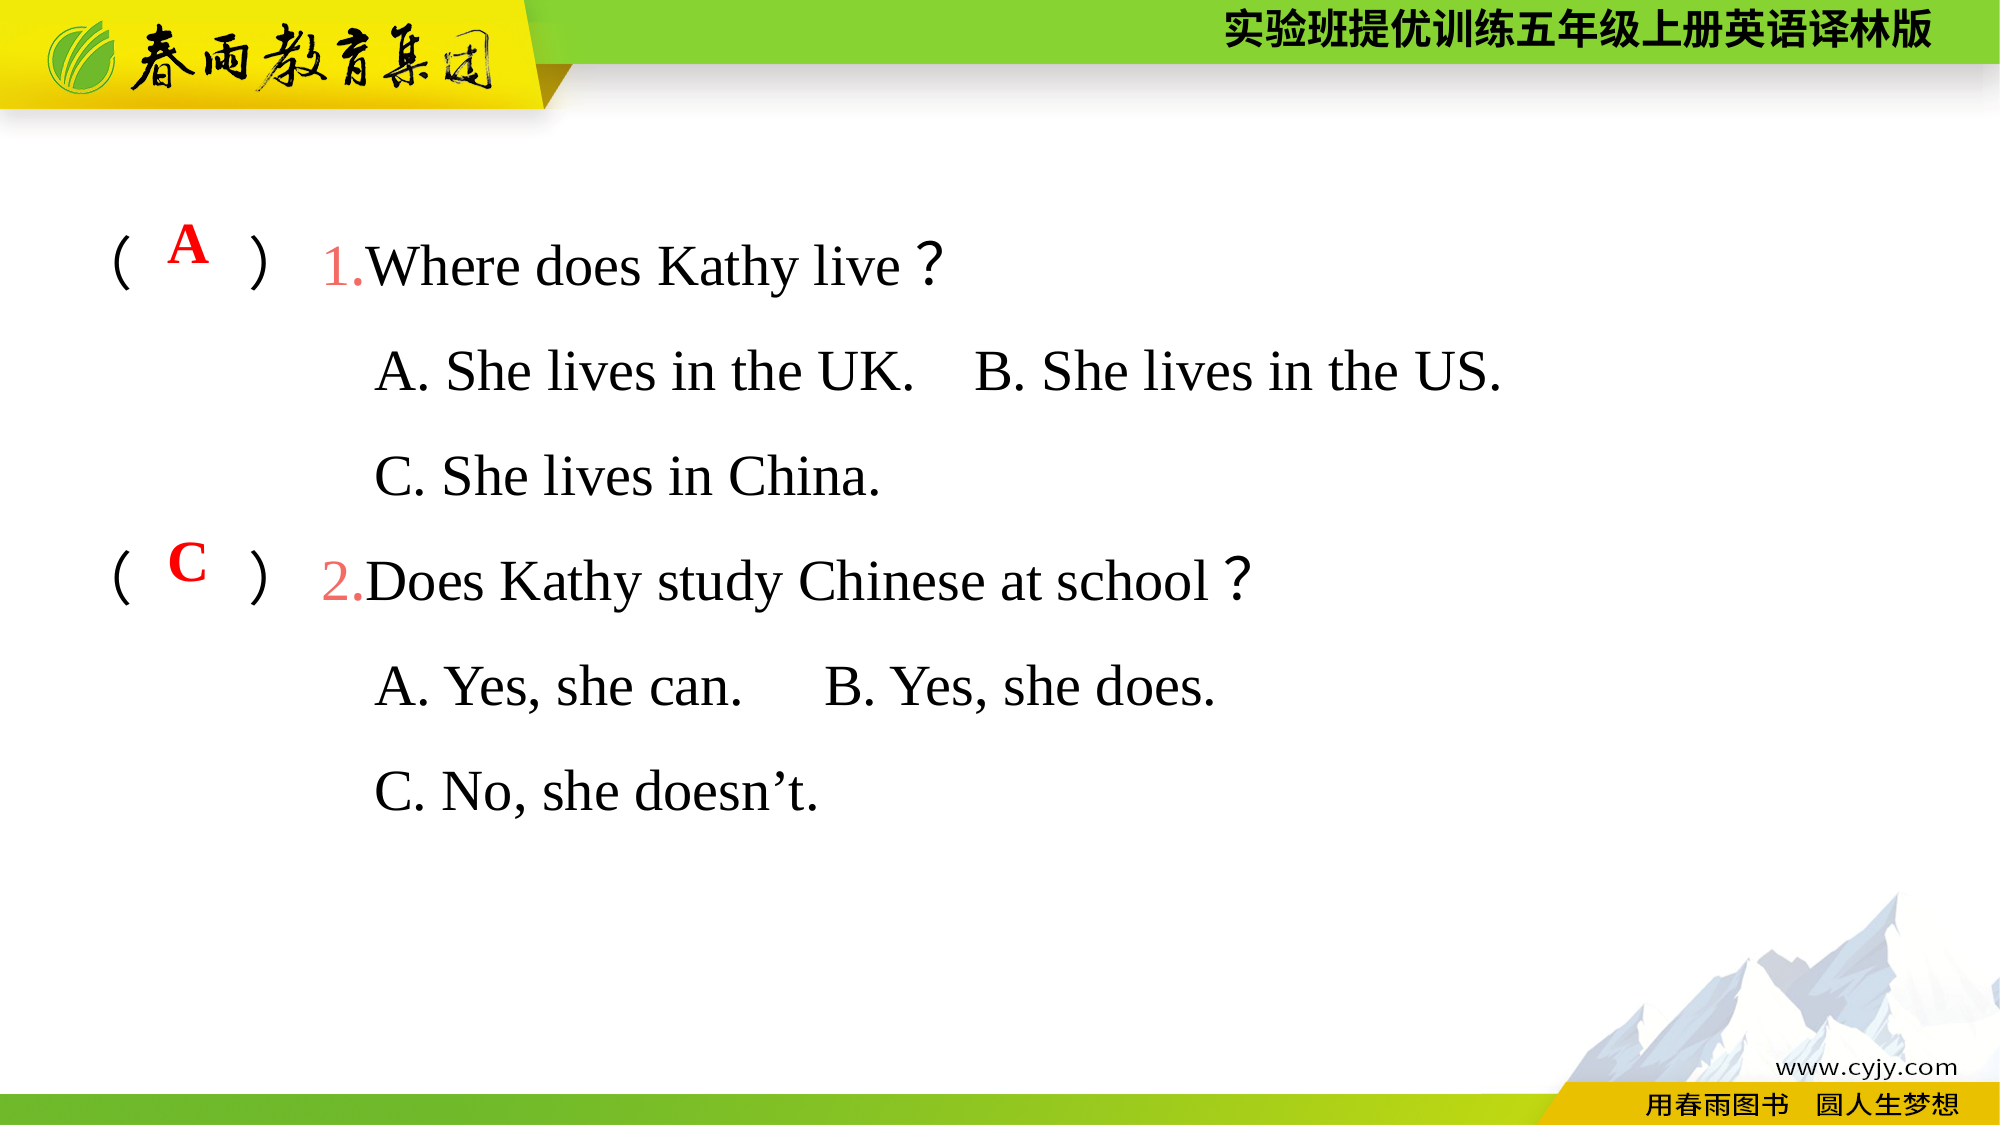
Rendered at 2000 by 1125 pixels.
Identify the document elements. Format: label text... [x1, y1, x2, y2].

picture [0, 0, 2000, 1125]
text_box （ ）1.Where does Kathy live？ A. She lives in the UK. B. She lives in the US. C. She lives in China. （ ）2.Does Kathy study Chinese at school？ A. Yes, she can. B. Yes, she does. C. No, she doesn’t. [59, 184, 1944, 830]
text_box C [153, 515, 225, 600]
text_box A [153, 197, 225, 283]
